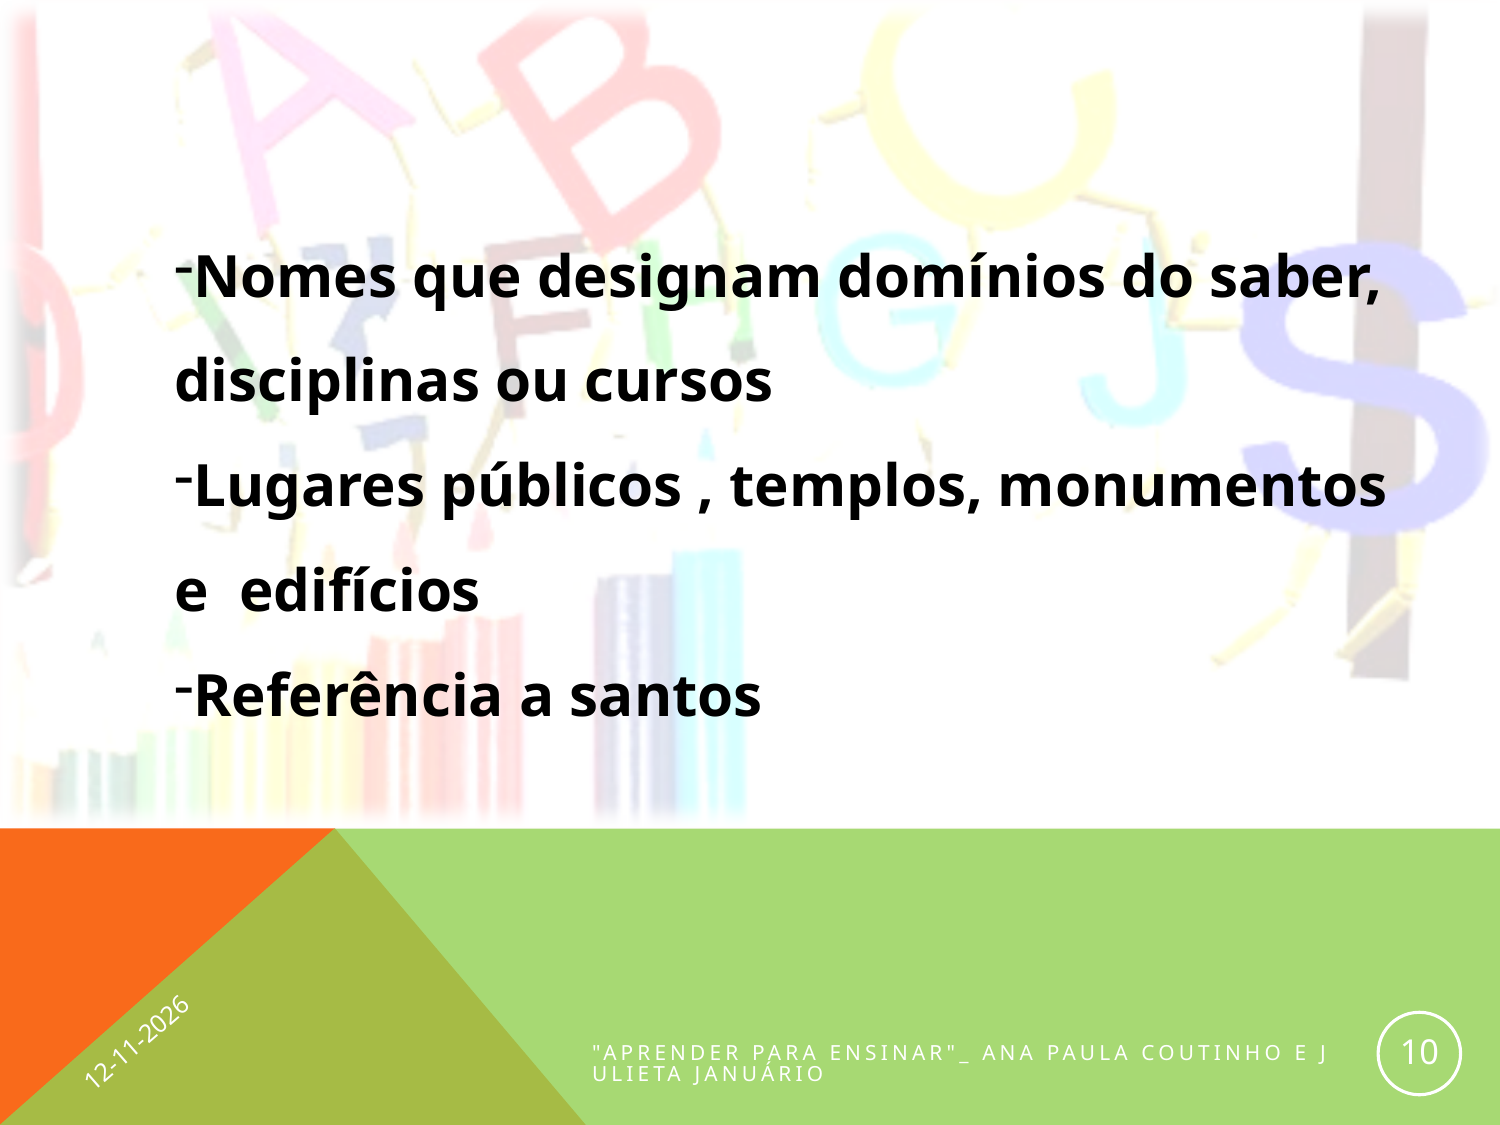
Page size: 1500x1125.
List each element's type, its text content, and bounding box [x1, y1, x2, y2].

footer "Aprender para ensinar"_ Ana Paula Coutinho e Julieta Januário [577, 1031, 1352, 1076]
slide_number 10 [1376, 1010, 1463, 1097]
text_box Nomes que designam domínios do saber, disciplinas ou cursos Lugares públicos , templos, monumentos e edifícios Referência a santos [159, 196, 1412, 736]
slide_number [65, 849, 357, 1109]
